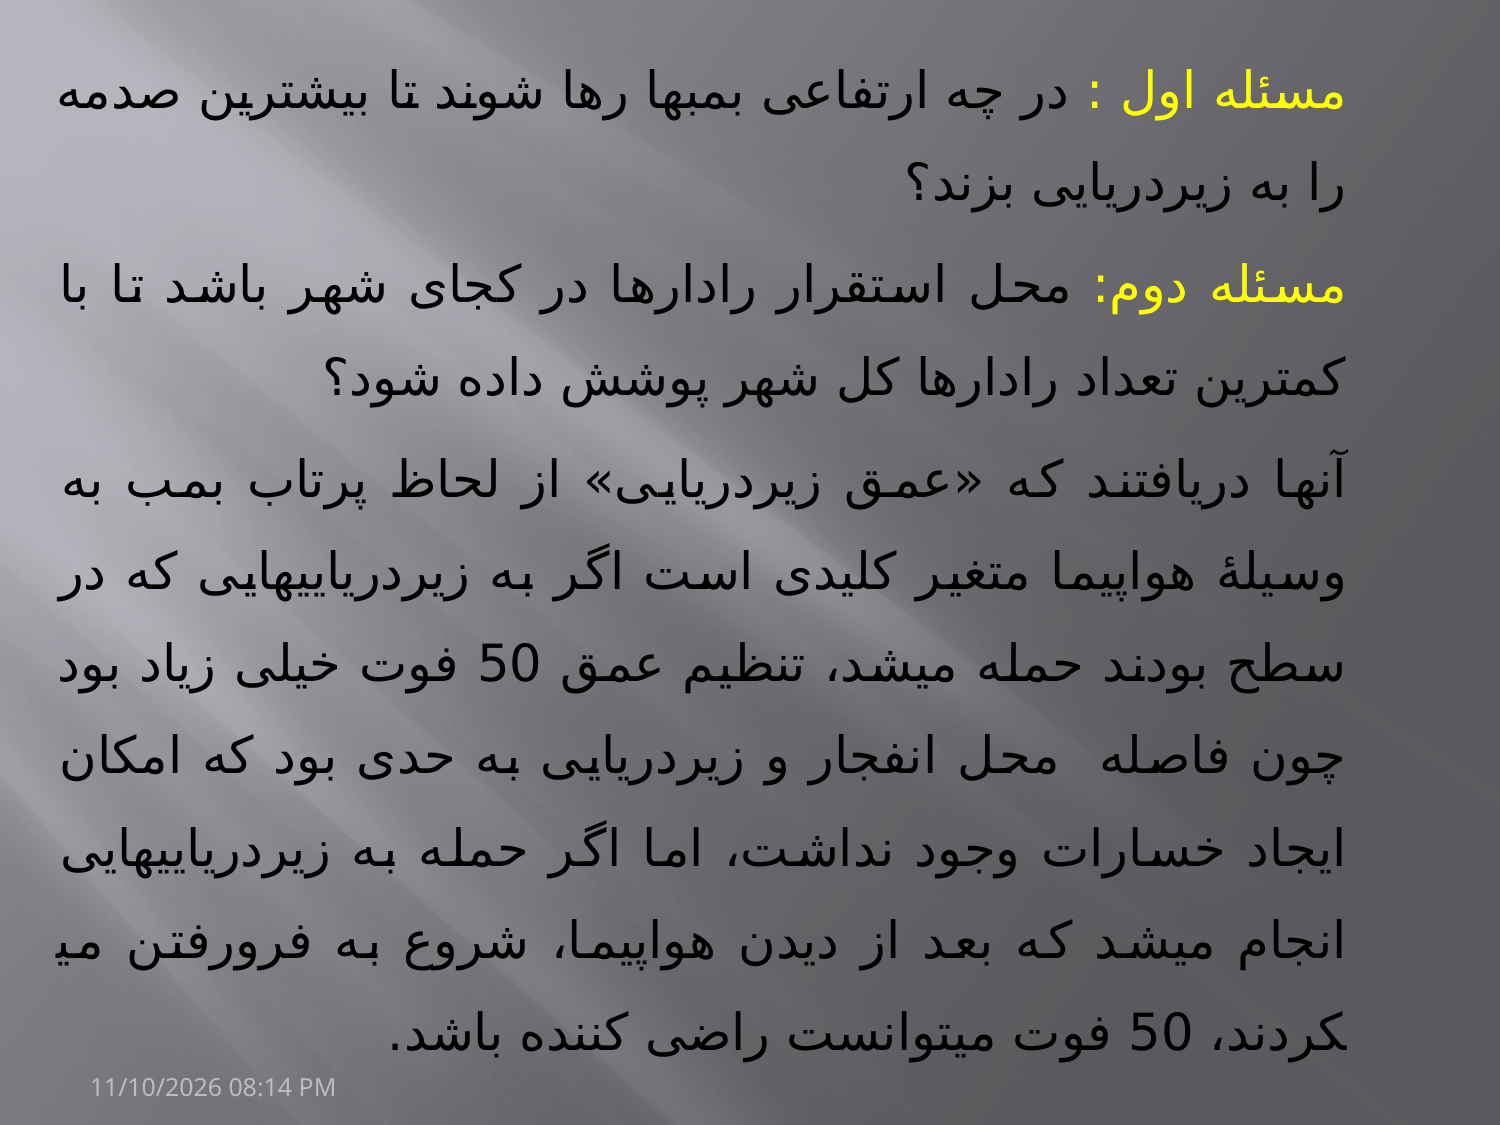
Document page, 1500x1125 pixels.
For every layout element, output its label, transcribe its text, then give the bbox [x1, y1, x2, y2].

list مسئله اول : در چه ارتفاعی بمب­ها رها شوند تا بیشترین صدمه را به زیردریایی بزند؟ مسئله دوم: محل استقرار رادارها در کجای شهر باشد تا با کمترین تعداد رادارها کل شهر پوشش داده شود؟ آنها دریافتند که «عمق زیردریایی» از لحاظ پرتاب بمب به وسیلۀ هواپیما متغیر کلیدی است اگر به زیردریایی­هایی که در سطح بودند حمله می­شد، تنظیم عمق 50 فوت خیلی زیاد بود چون فاصله محل انفجار و زیردریایی به حدی بود که امکان ایجاد خسارات وجود نداشت، اما اگر حمله به زیردریایی­هایی انجام می­شد که بعد از دیدن هواپیما، شروع به فرورفتن می­کردند، 50 فوت می­توانست راضی کننده باشد. [41, 19, 1447, 1083]
slide_number 20/مارس/1 [75, 1052, 425, 1113]
